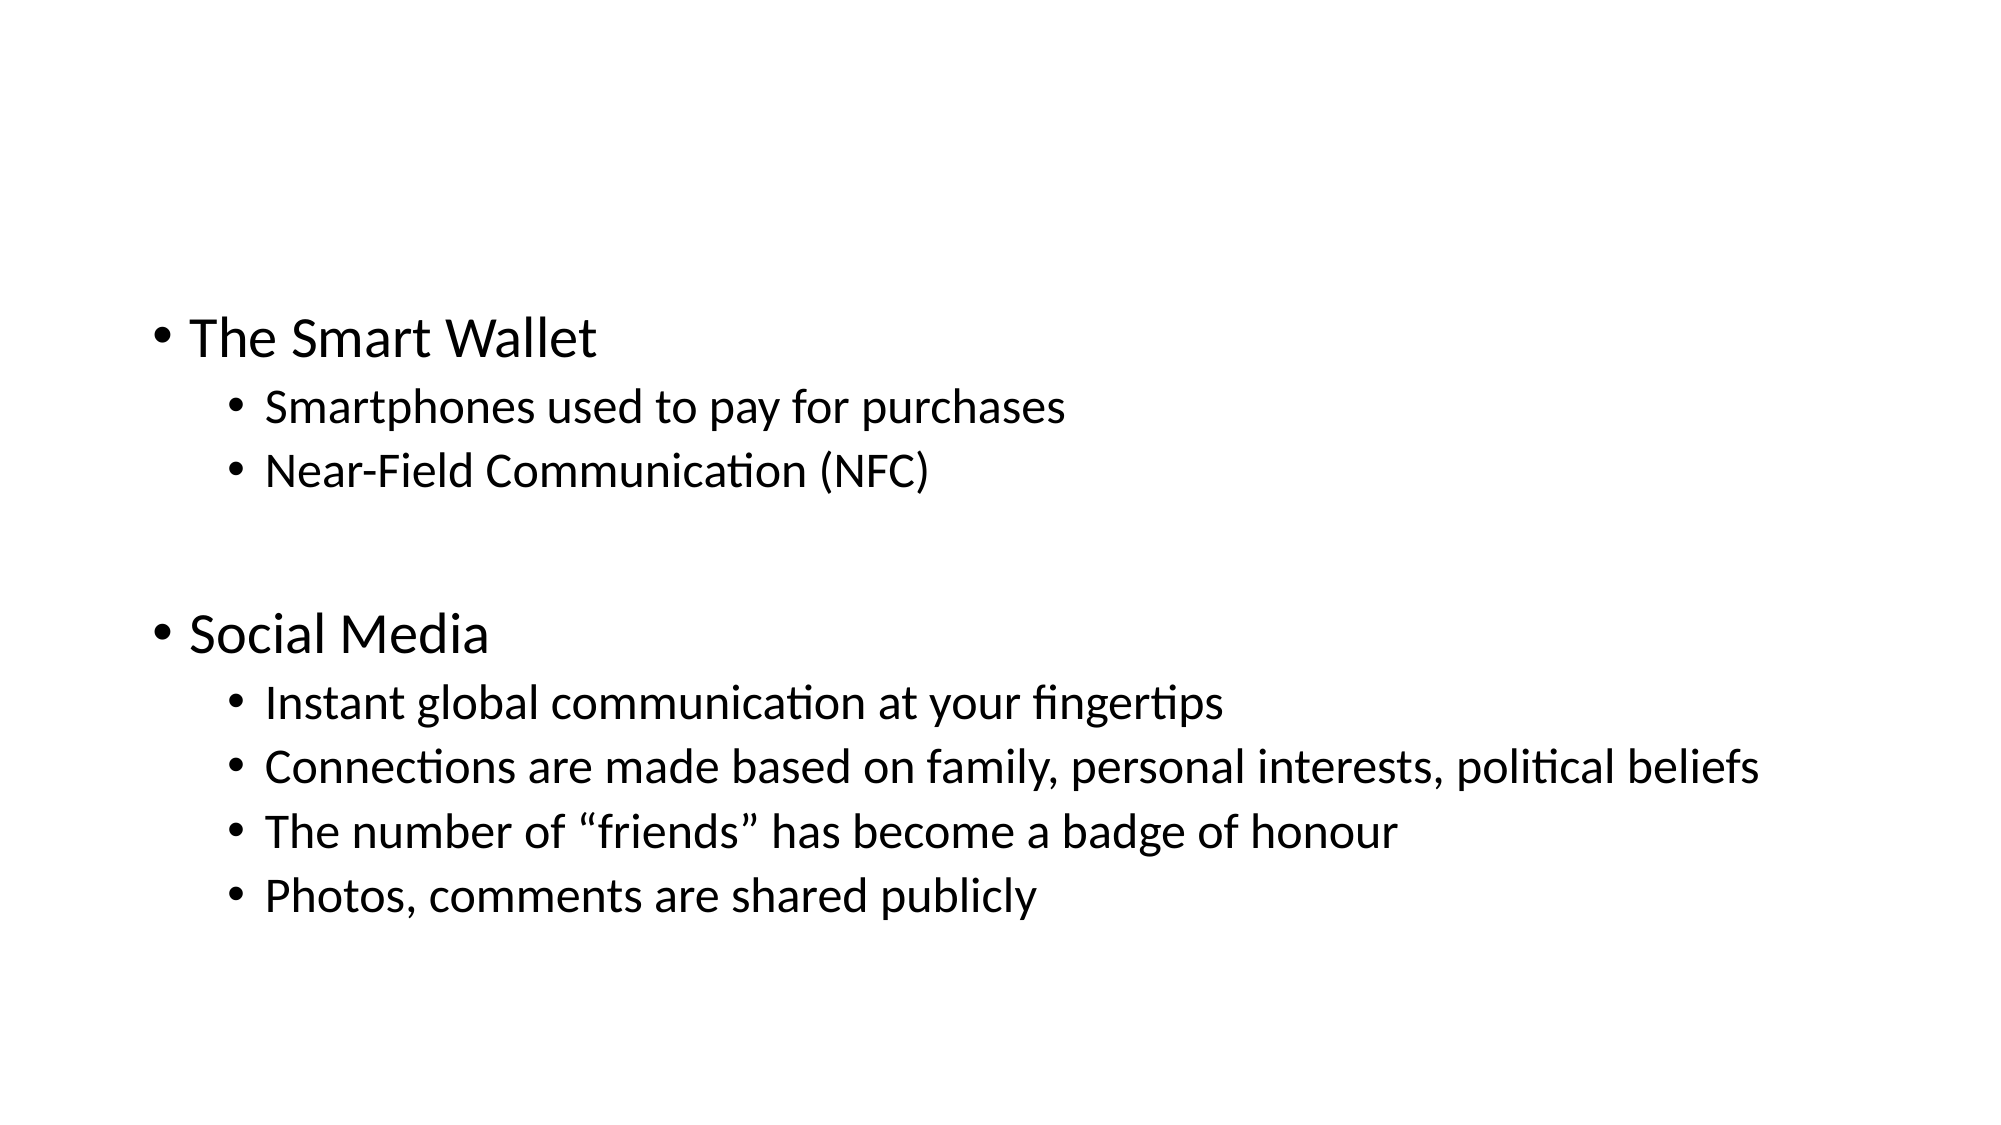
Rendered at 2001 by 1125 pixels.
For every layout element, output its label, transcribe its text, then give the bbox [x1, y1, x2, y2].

list The Smart Wallet Smartphones used to pay for purchases Near-Field Communication (NFC) Social Media Instant global communication at your fingertips Connections are made based on family, personal interests, political beliefs The number of “friends” has become a badge of honour Photos, comments are shared publicly [137, 299, 1863, 1014]
